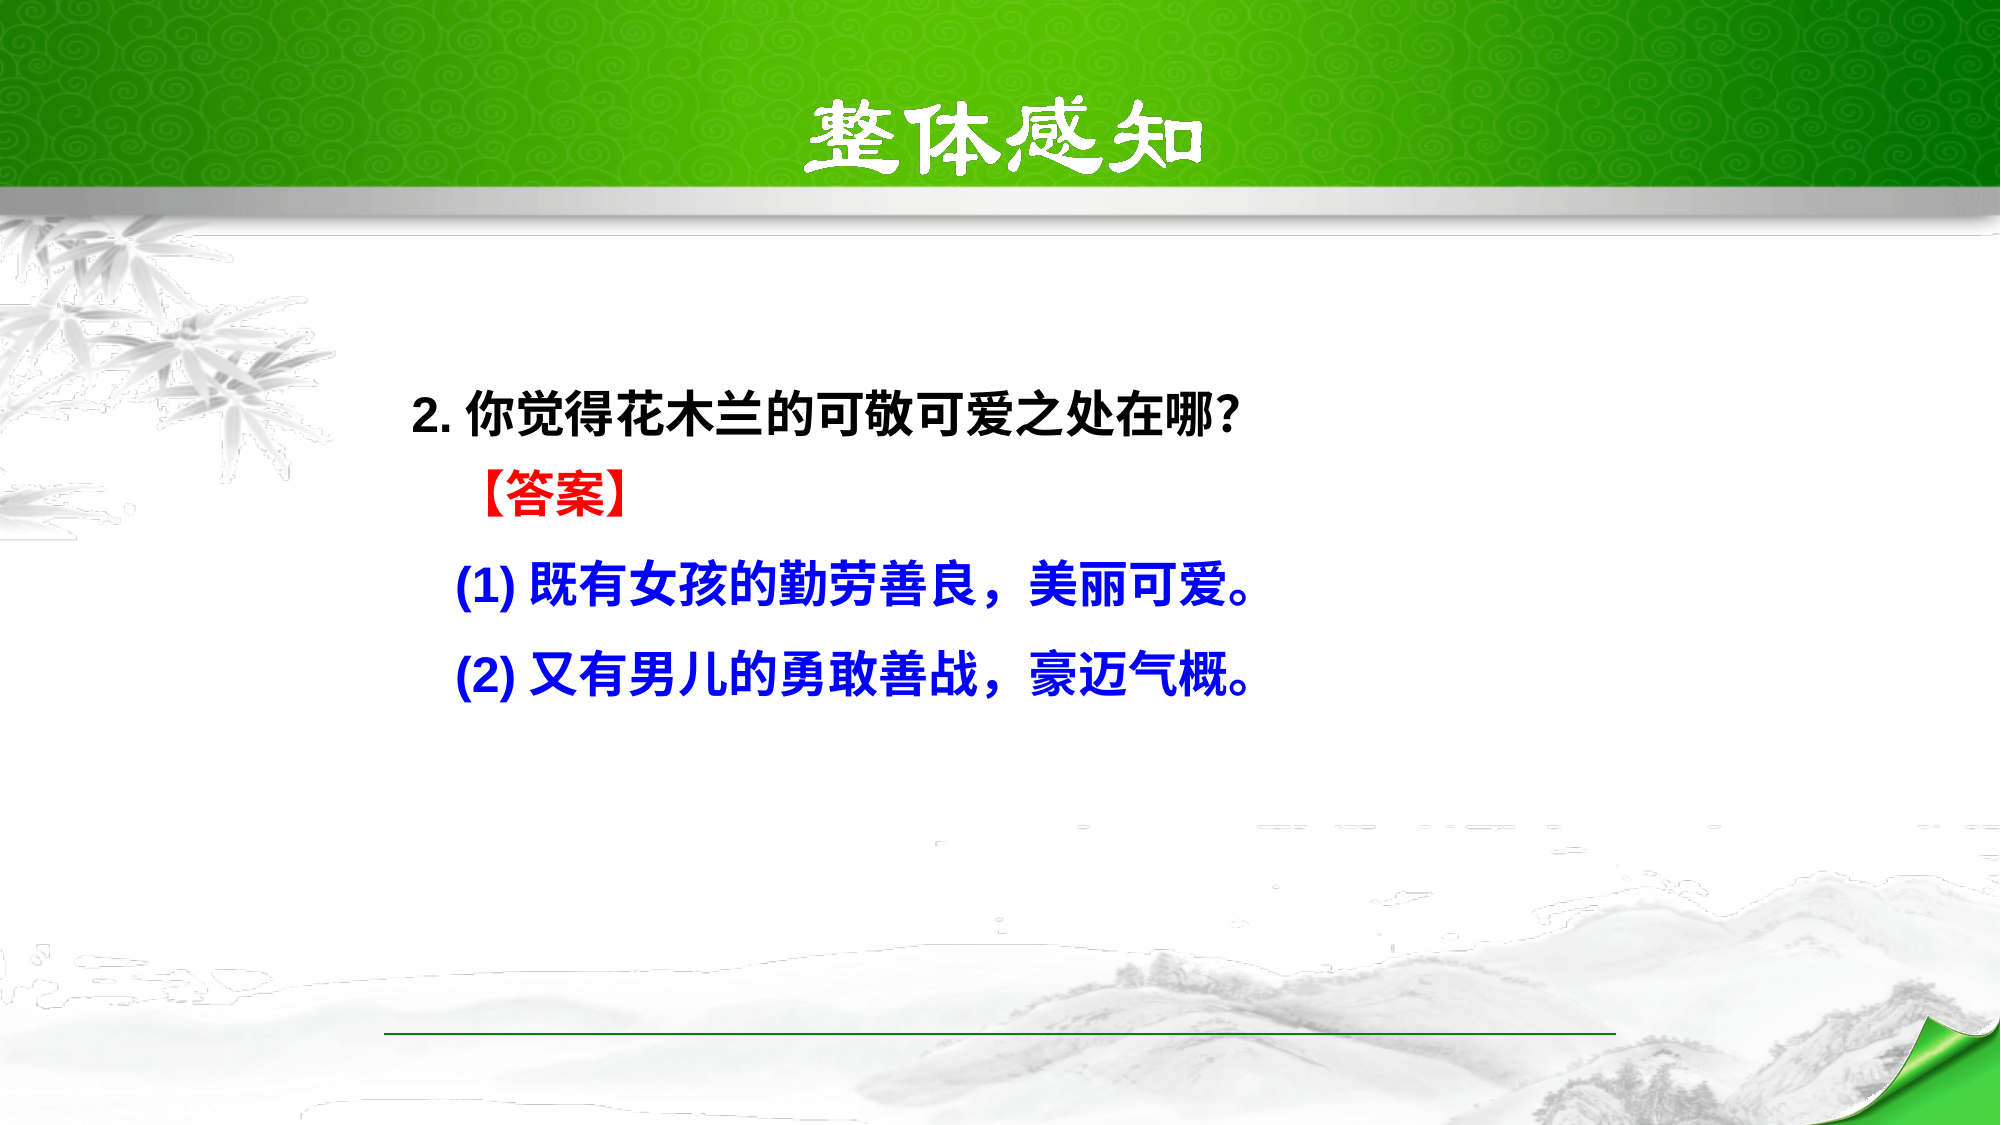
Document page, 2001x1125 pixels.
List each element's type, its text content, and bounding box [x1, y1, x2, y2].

text_box 【答案】 (1)既有女孩的勤劳善良，美丽可爱。 (2)又有男儿的勇敢善战，豪迈气概。 [440, 581, 1635, 710]
picture [0, 779, 2000, 1125]
picture [0, 0, 2000, 570]
